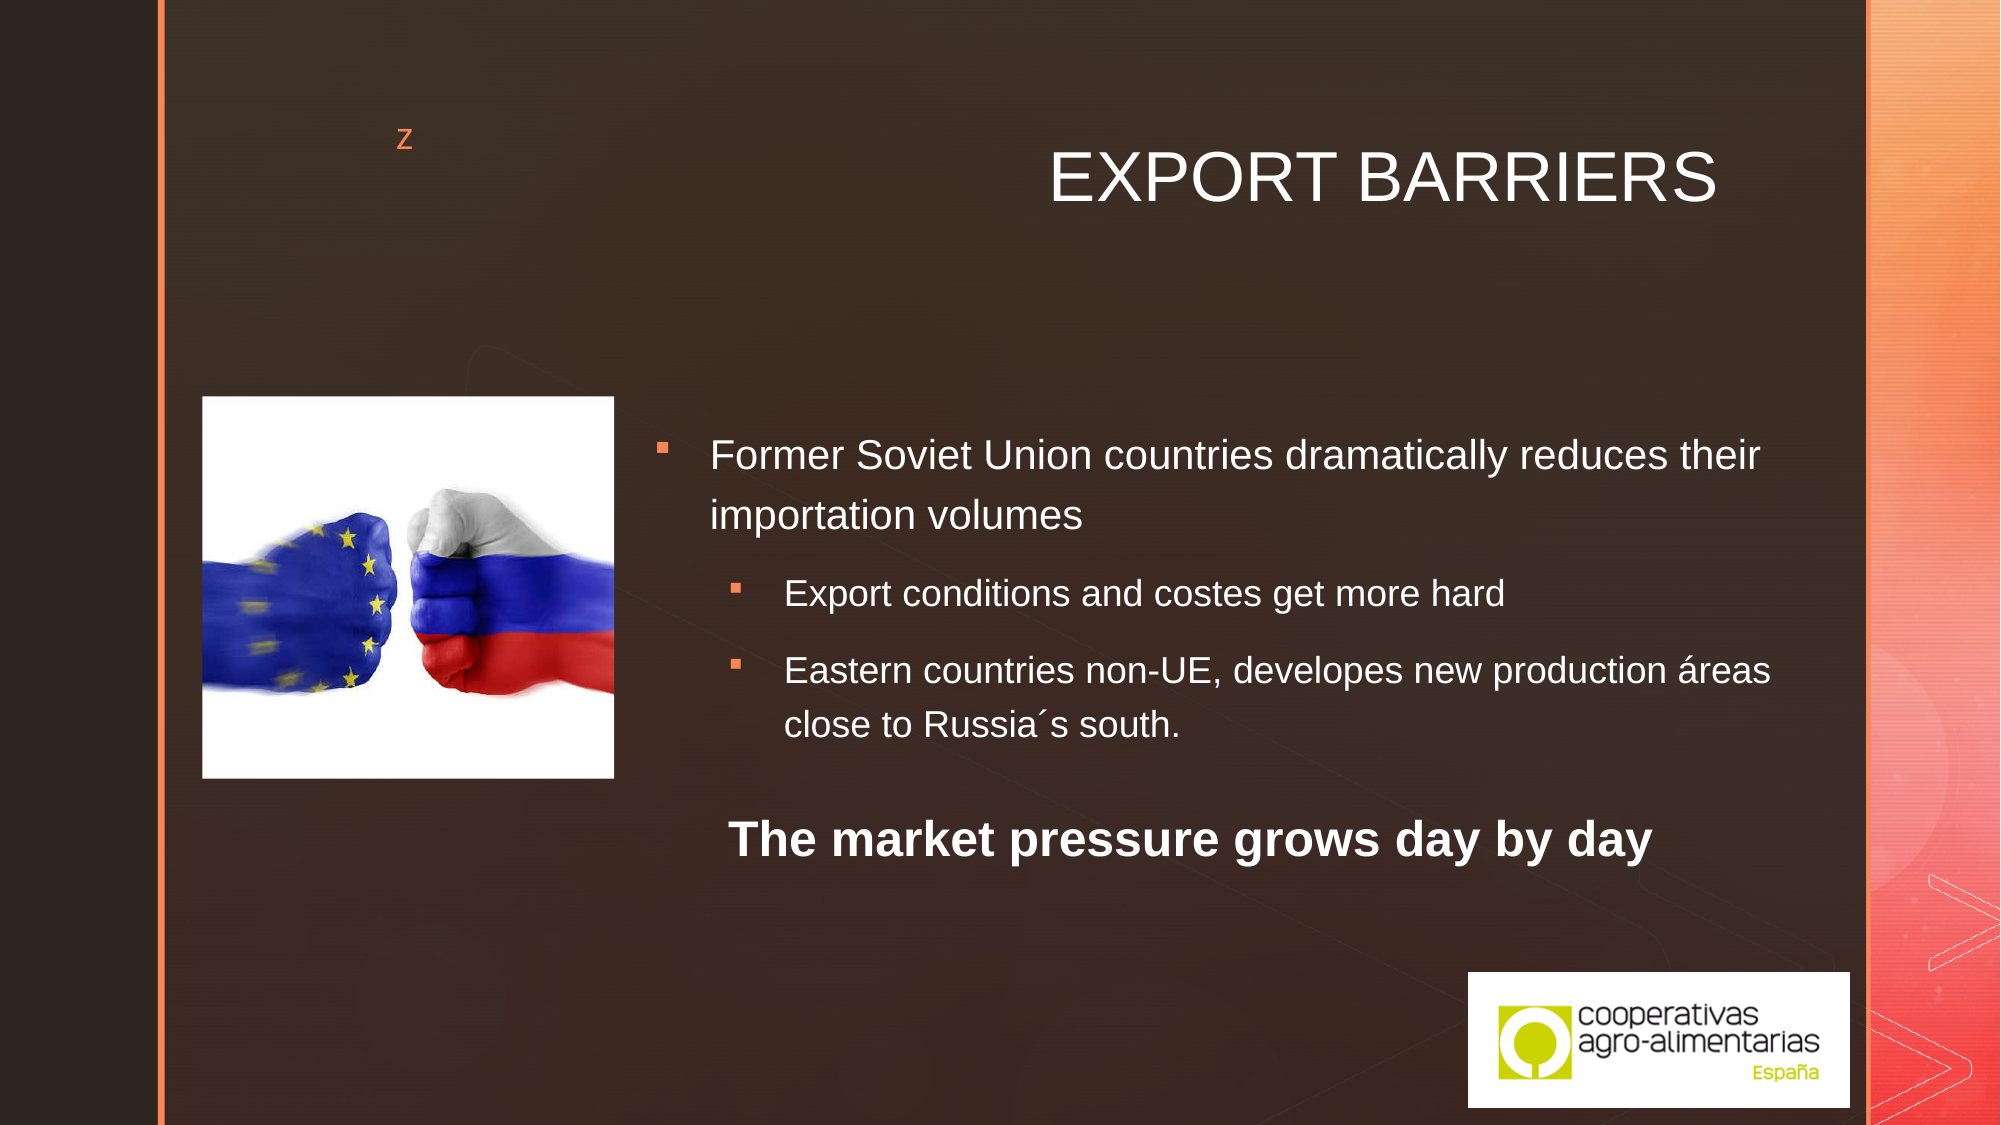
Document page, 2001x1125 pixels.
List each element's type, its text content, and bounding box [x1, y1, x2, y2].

picture [202, 395, 615, 780]
picture [1467, 972, 1850, 1108]
picture [1871, 0, 2001, 1125]
title EXPORT BARRIERS [428, 132, 1734, 310]
list Former Soviet Union countries dramatically reduces their importation volumes Export conditions and costes get more hard Eastern countries non-UE, developes new production áreas close to Russia´s south. The market pressure grows day by day [638, 274, 1869, 1010]
